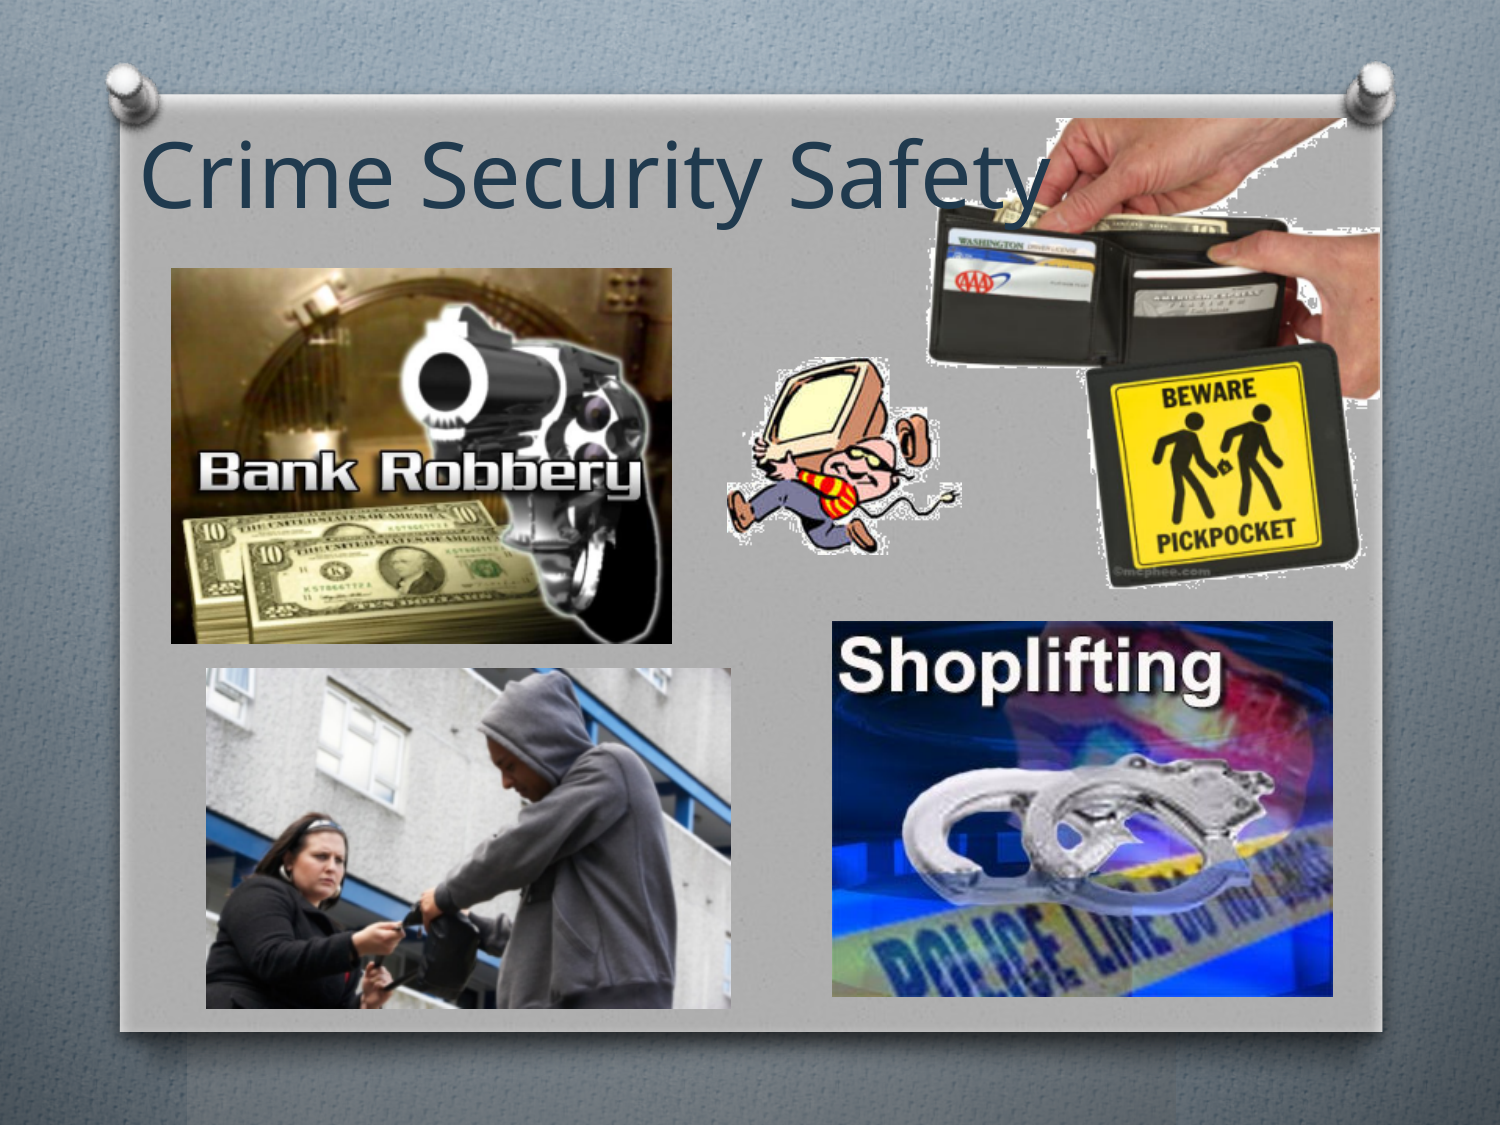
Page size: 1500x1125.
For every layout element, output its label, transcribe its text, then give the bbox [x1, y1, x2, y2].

picture [726, 34, 1437, 597]
picture [832, 621, 1333, 997]
title Crime Security Safety [123, 90, 1356, 254]
picture [206, 668, 732, 1009]
picture [170, 268, 672, 644]
picture [76, 30, 198, 136]
